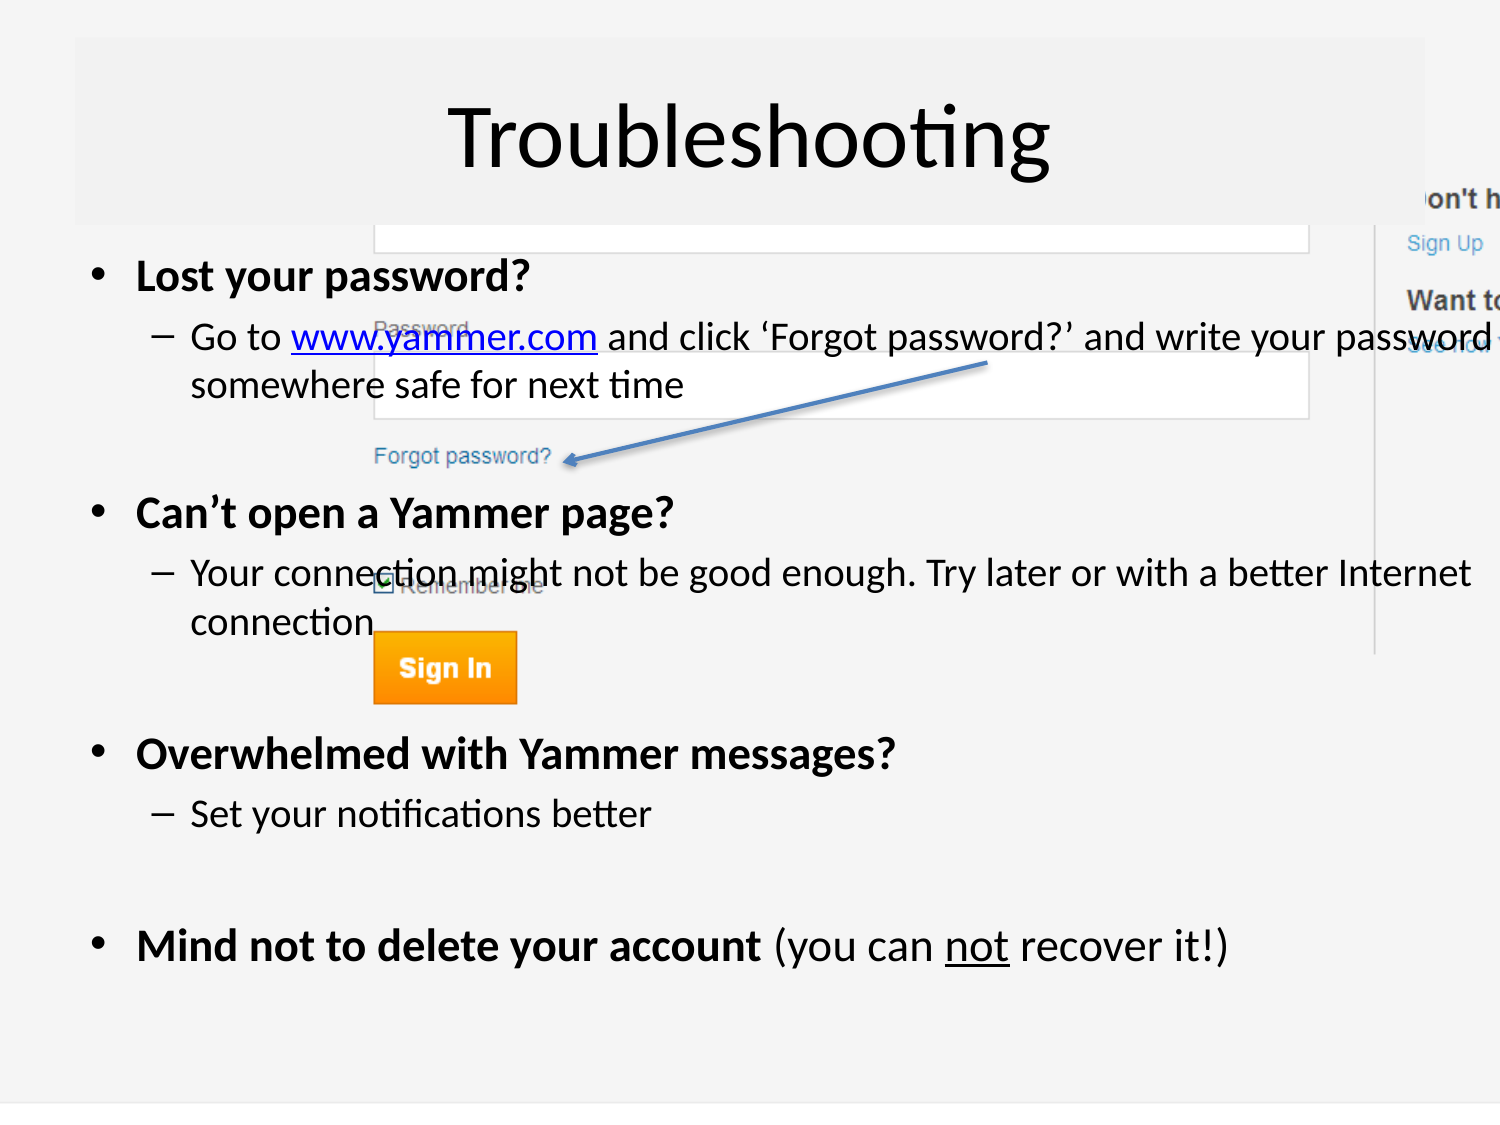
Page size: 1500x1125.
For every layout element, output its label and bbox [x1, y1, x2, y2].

text_box [562, 362, 988, 463]
picture [0, 0, 1500, 1125]
